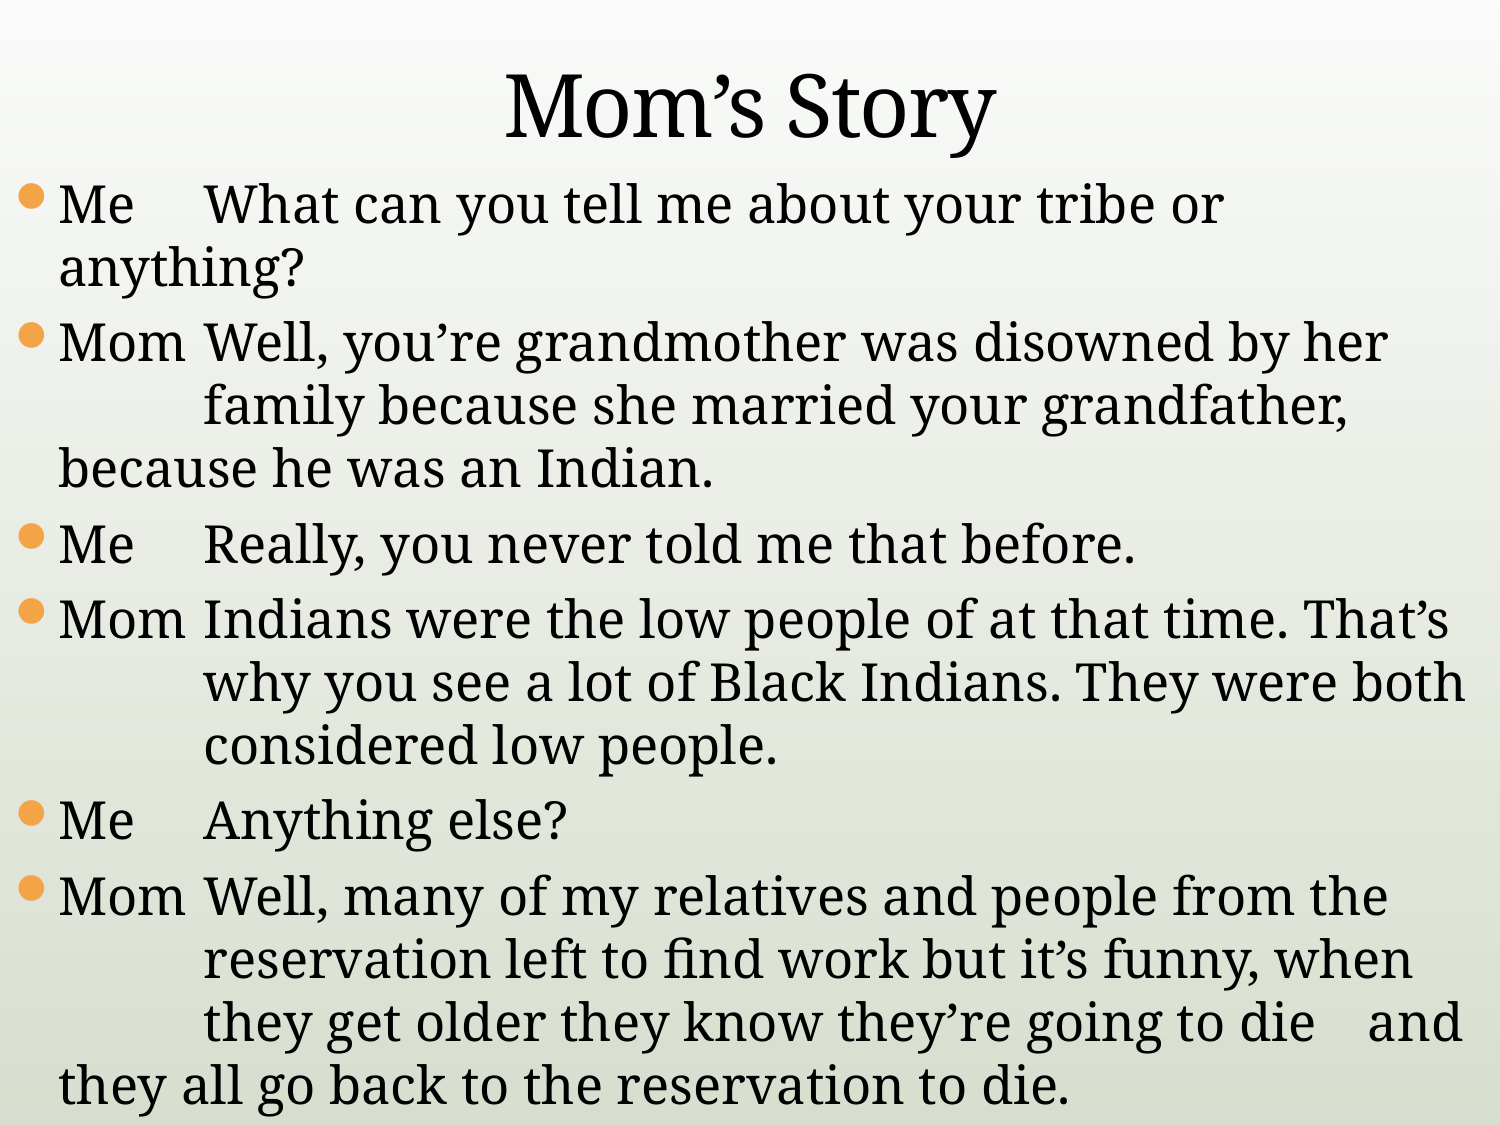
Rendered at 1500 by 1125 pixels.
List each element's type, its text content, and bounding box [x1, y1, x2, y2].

list Me What can you tell me about your tribe or anything? Mom Well, you’re grandmother was disowned by her family because she married your grandfather, because he was an Indian. Me Really, you never told me that before. Mom Indians were the low people of at that time. That’s why you see a lot of Black Indians. They were both considered low people. Me Anything else? Mom Well, many of my relatives and people from the reservation left to find work but it’s funny, when they get older they know they’re going to die and they all go back to the reservation to die. [0, 163, 1500, 1125]
title Mom’s Story [74, 24, 1425, 163]
